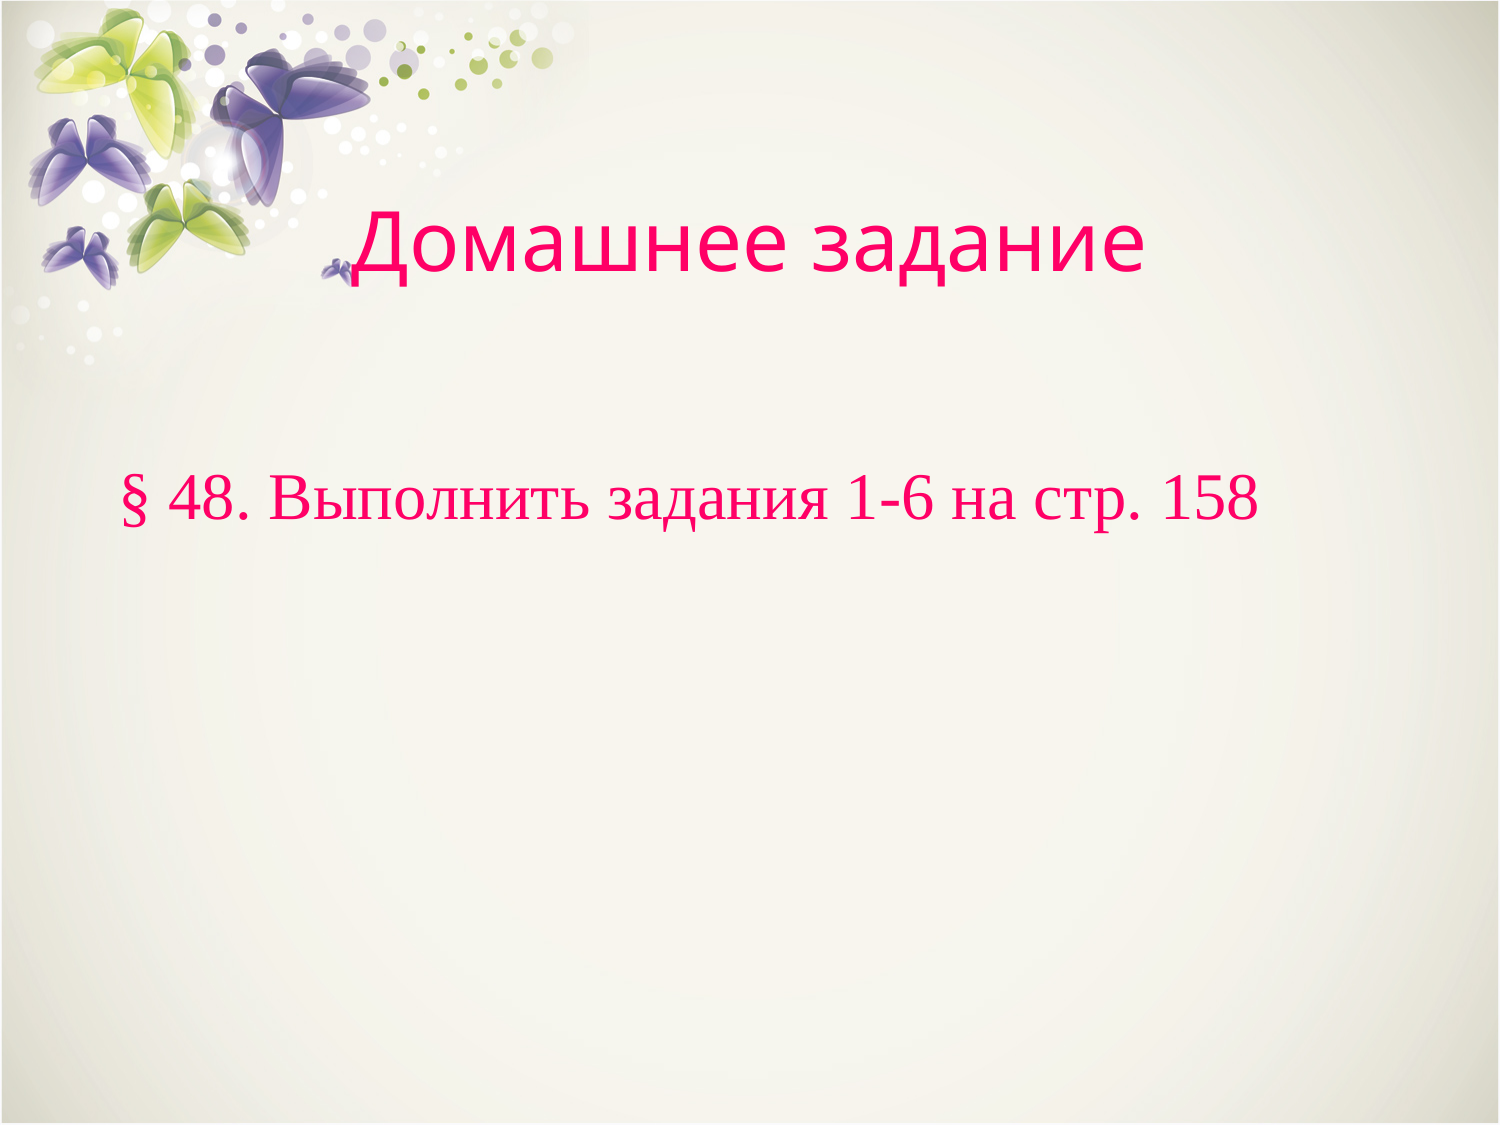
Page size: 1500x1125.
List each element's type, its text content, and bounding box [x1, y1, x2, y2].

title Домашнее задание [102, 140, 1398, 350]
picture [0, 0, 1500, 1125]
list § 48. Выполнить задания 1-6 на стр. 158 [102, 453, 1398, 1014]
